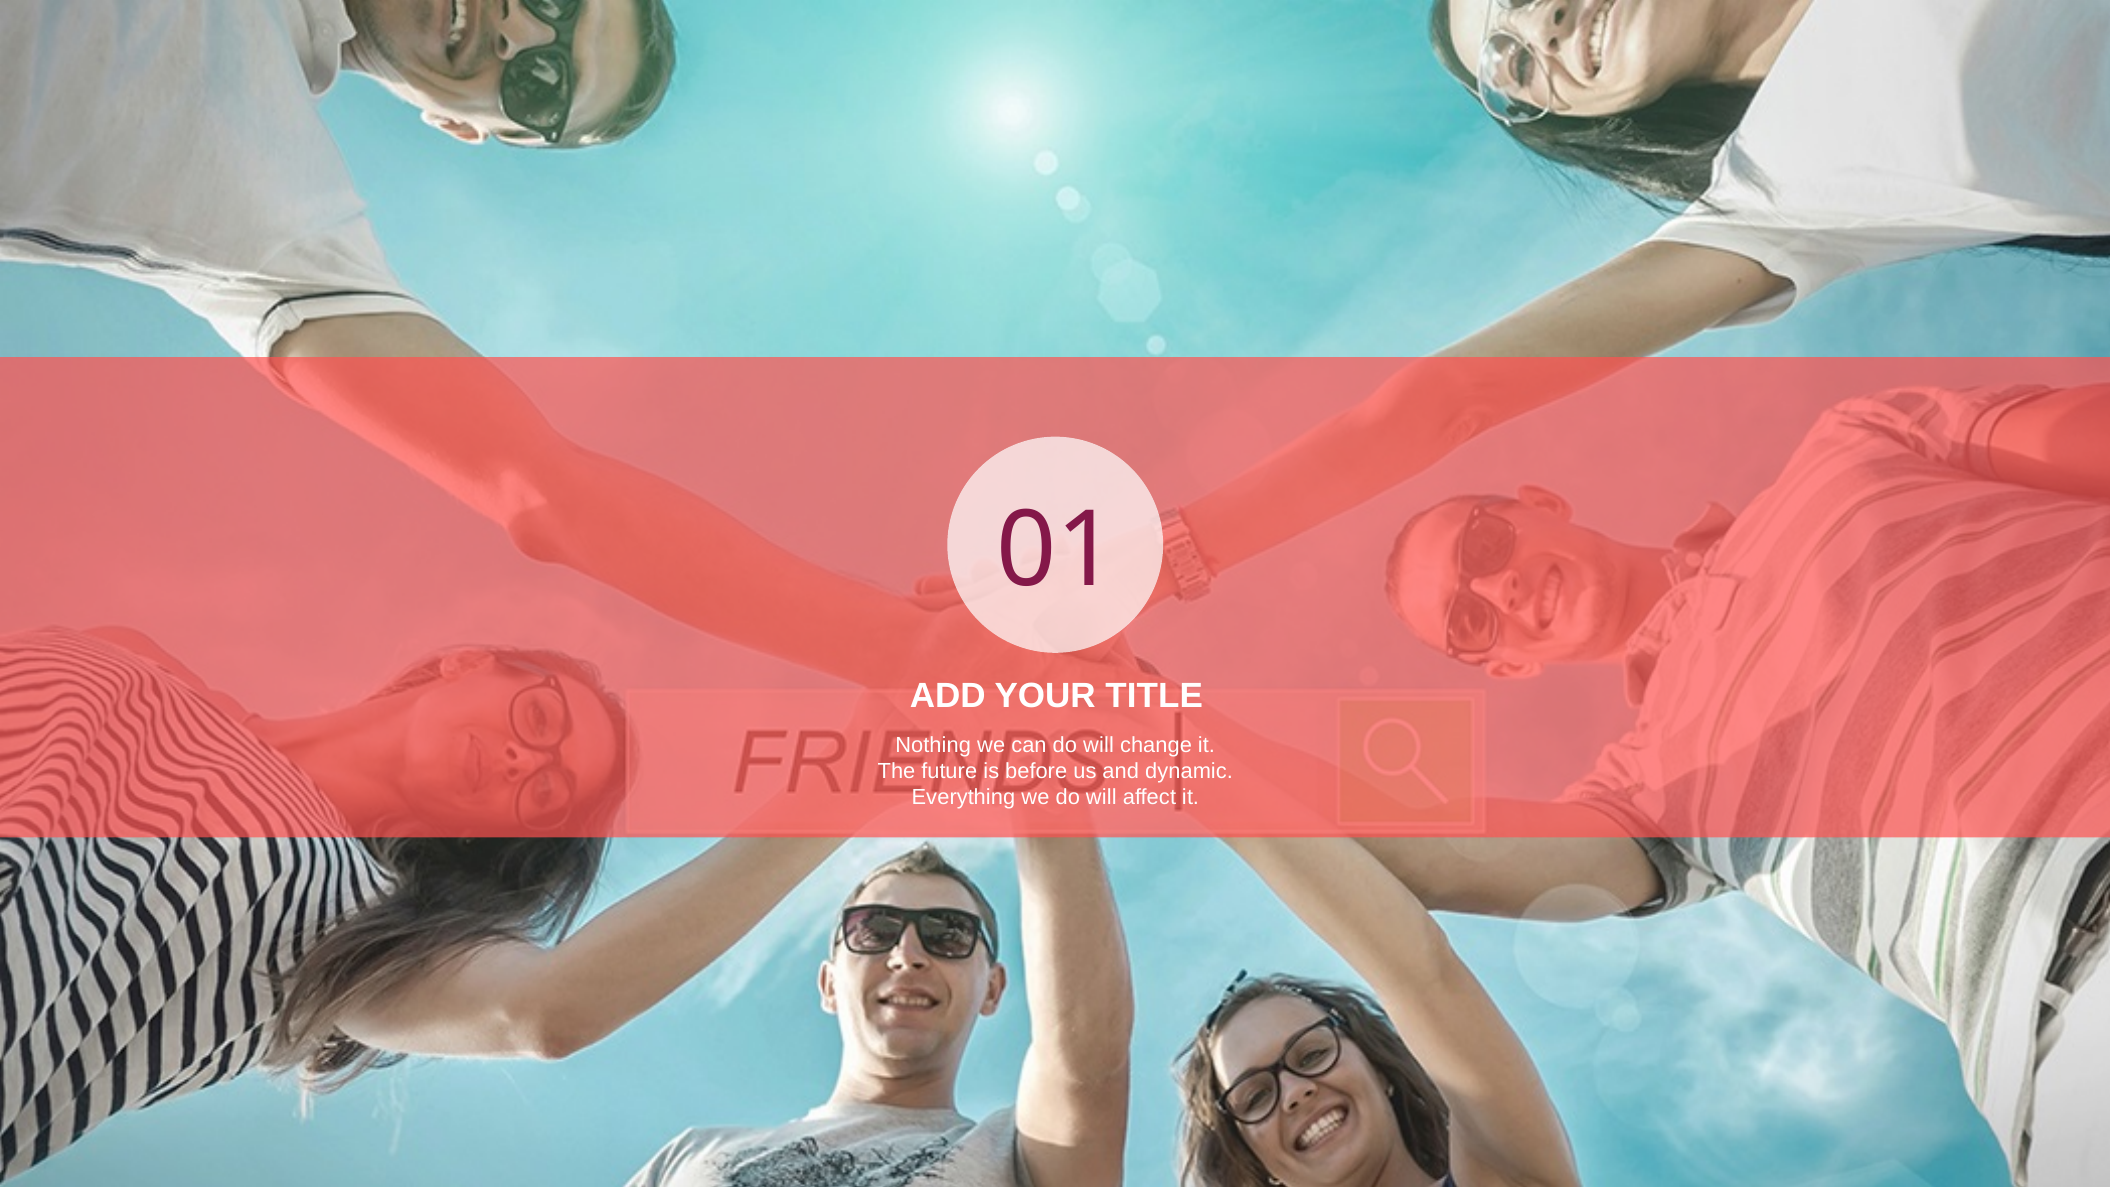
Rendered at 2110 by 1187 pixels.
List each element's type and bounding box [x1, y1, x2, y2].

text_box [0, 0, 2110, 356]
text_box [0, 356, 2110, 838]
text_box [947, 436, 1164, 653]
text_box [860, 665, 1253, 818]
text_box [0, 838, 2110, 1187]
